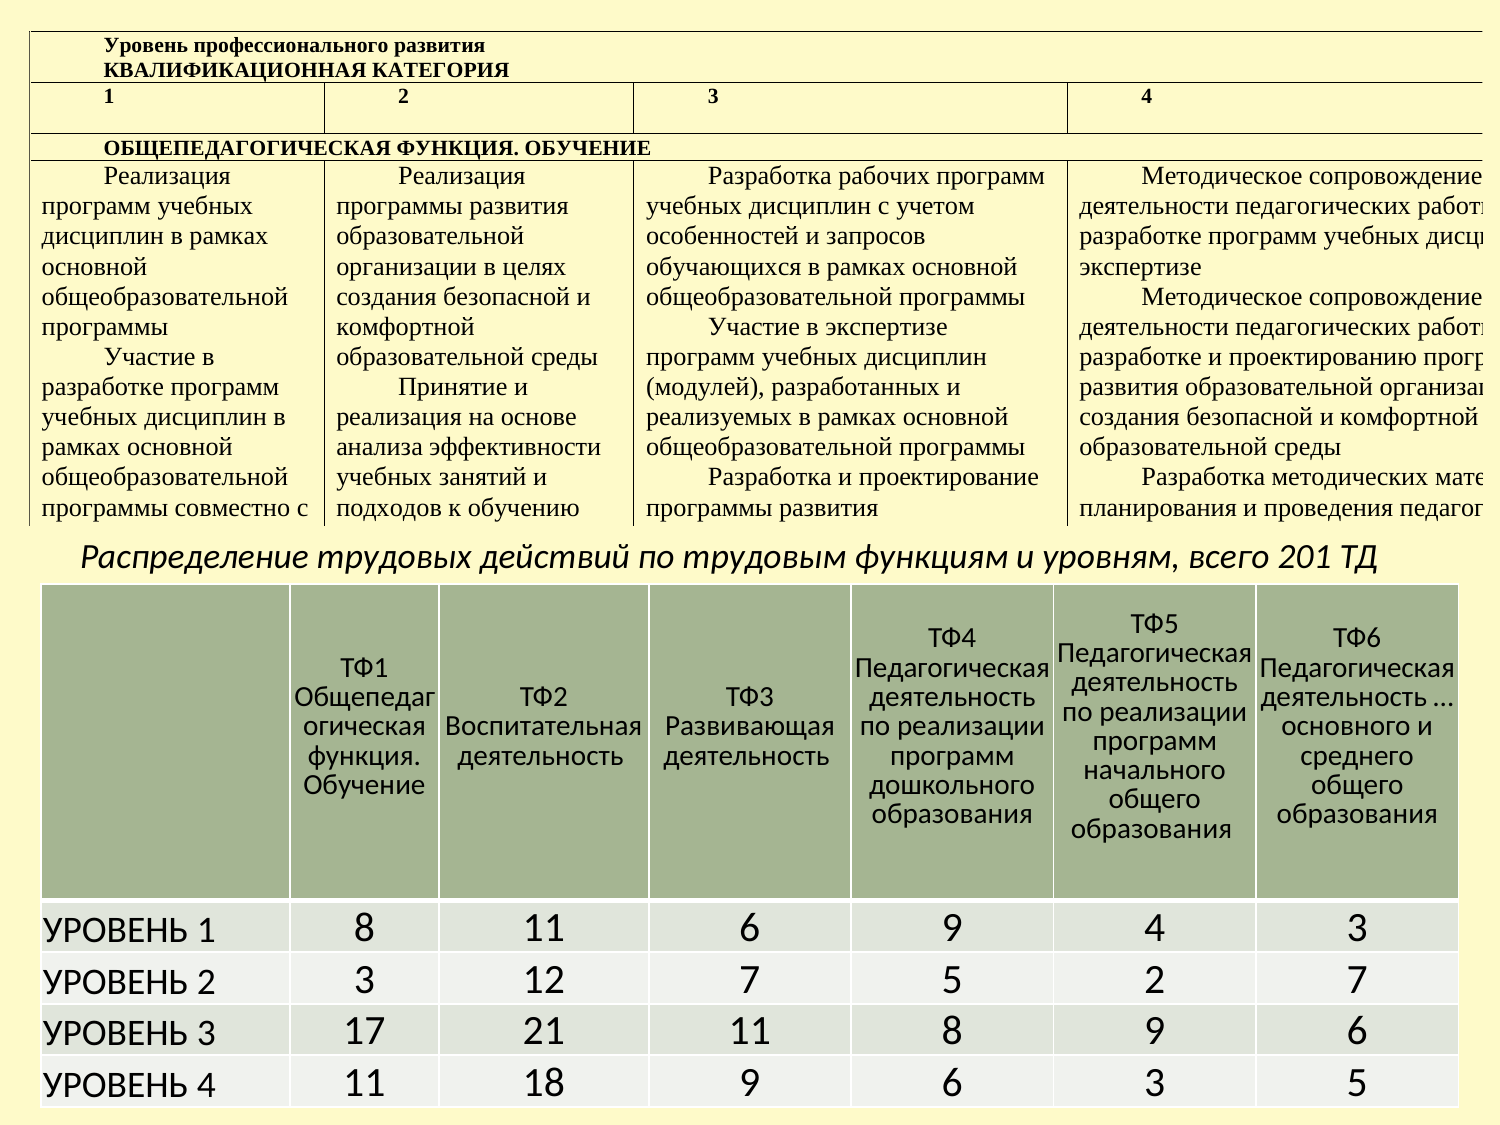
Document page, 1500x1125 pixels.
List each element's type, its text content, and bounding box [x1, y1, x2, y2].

table_cell 6 [650, 903, 850, 951]
table_cell 3 [1054, 1056, 1255, 1106]
table_cell 3 [291, 953, 438, 1003]
table_header ТФ5 Педагогическая деятельность по реализации программ начального общего образования [1054, 585, 1255, 898]
table_cell УРОВЕНЬ 1 [42, 903, 289, 951]
table_cell 4 [1054, 903, 1255, 951]
table_cell 8 [291, 903, 438, 951]
table_header ТФ3 Развивающая деятельность [650, 585, 850, 898]
table_header ТФ4 Педагогическая деятельность по реализации программ дошкольного образования [852, 585, 1053, 898]
table_header ТФ6 Педагогическая деятельность … основного и среднего общего образования [1257, 585, 1458, 898]
table_cell УРОВЕНЬ 2 [42, 953, 289, 1003]
table_cell 8 [852, 1005, 1053, 1054]
table_cell 17 [291, 1005, 438, 1054]
table_cell 3 [1257, 903, 1458, 951]
table_cell 18 [440, 1056, 648, 1106]
table_cell 21 [440, 1005, 648, 1054]
table_cell 7 [1257, 953, 1458, 1003]
table_cell 2 [1054, 953, 1255, 1003]
text_box Распределение трудовых действий по трудовым функциям и уровням, всего 201 ТД [65, 535, 1394, 583]
table_cell 9 [852, 903, 1053, 951]
table_header ТФ2 Воспитательная деятельность [440, 585, 648, 898]
table_header [42, 585, 289, 898]
table_cell 5 [852, 953, 1053, 1003]
table_header ТФ1 Общепедагогическая функция. Обучение [291, 585, 438, 898]
picture [29, 30, 1483, 526]
table_cell 6 [852, 1056, 1053, 1106]
table_cell 9 [650, 1056, 850, 1106]
table_cell 12 [440, 953, 648, 1003]
table_cell УРОВЕНЬ 3 [42, 1005, 289, 1054]
table_cell 6 [1257, 1005, 1458, 1054]
table_cell УРОВЕНЬ 4 [42, 1056, 289, 1106]
table_cell 11 [650, 1005, 850, 1054]
table_cell 11 [291, 1056, 438, 1106]
table_cell 7 [650, 953, 850, 1003]
table_cell 9 [1054, 1005, 1255, 1054]
table_cell 5 [1257, 1056, 1458, 1106]
table_cell 11 [440, 903, 648, 951]
